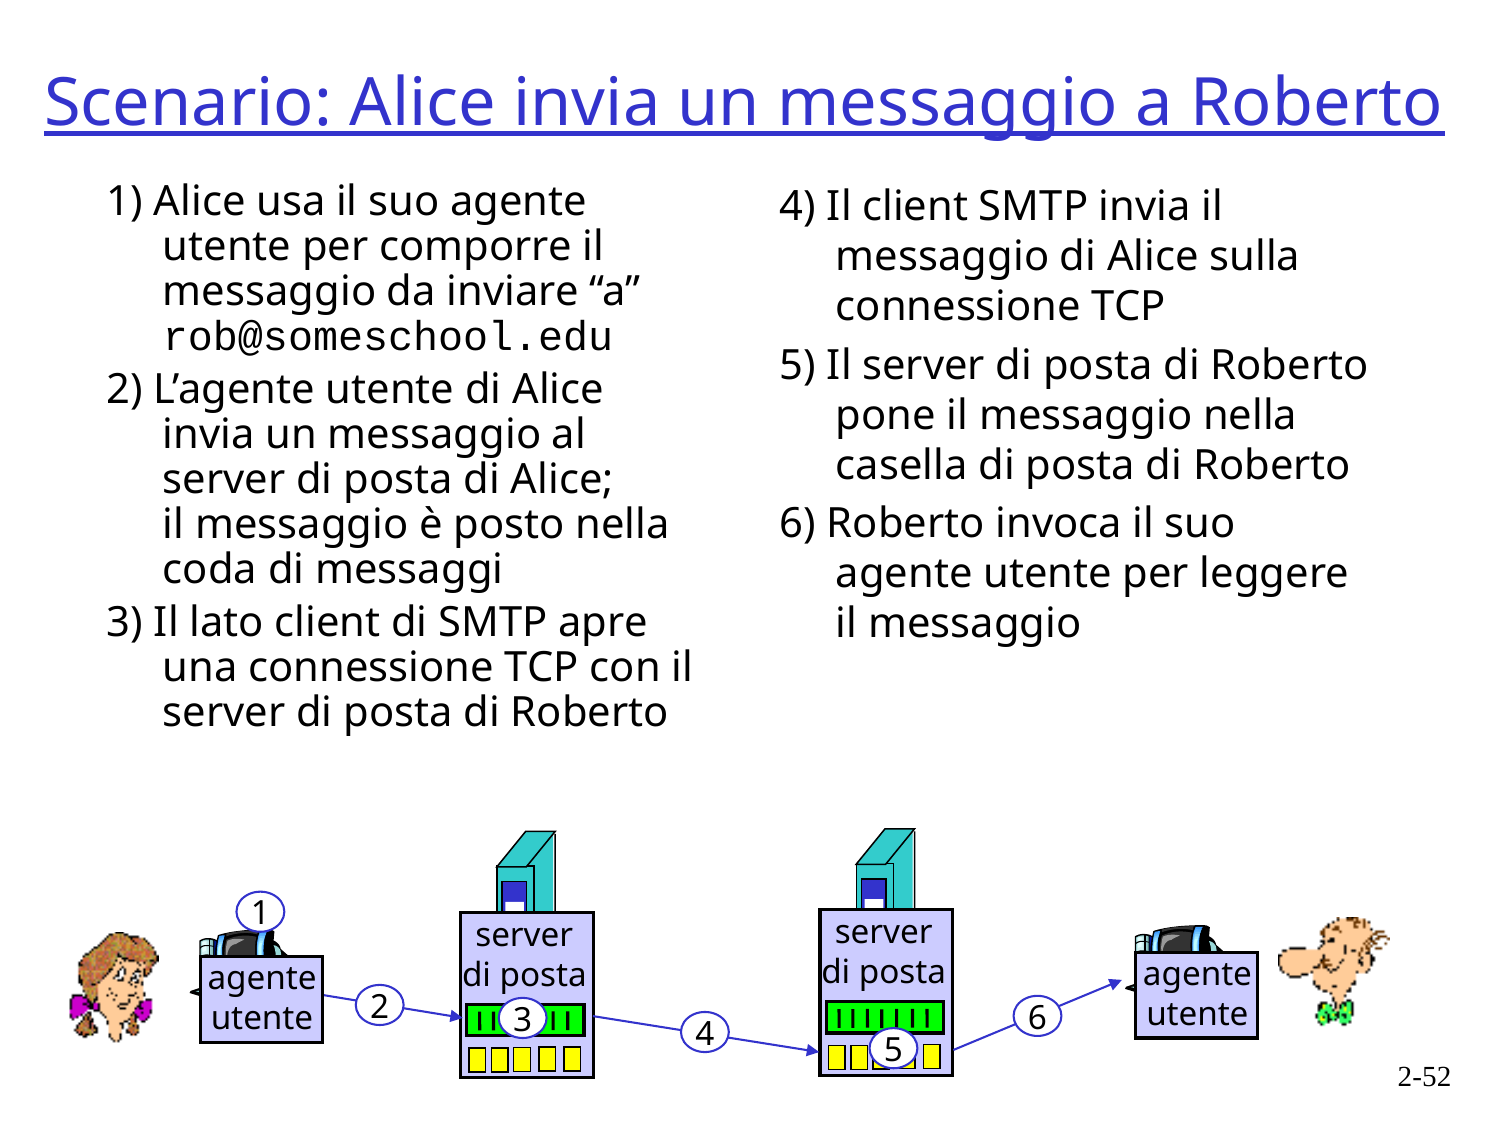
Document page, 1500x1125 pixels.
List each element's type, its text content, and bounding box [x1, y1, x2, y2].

title Scenario: Alice invia un messaggio a Roberto [29, 20, 1477, 178]
picture [1278, 916, 1390, 1031]
slide_number 2-52 [1362, 1049, 1467, 1125]
list 1) Alice usa il suo agente utente per comporre il messaggio da inviare “a” rob@someschool.edu 2) L’agente utente di Alice invia un messaggio al server di posta di Alice; il messaggio è posto nella coda di messaggi 3) Il lato client di SMTP apre una connessione TCP con il server di posta di Roberto [91, 171, 717, 700]
text_box 1 [236, 891, 285, 927]
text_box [189, 928, 330, 1057]
text_box 2 [355, 984, 404, 1026]
picture [65, 932, 159, 1047]
text_box 6 [1013, 995, 1062, 1036]
text_box [1059, 978, 1119, 1007]
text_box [1124, 924, 1265, 1053]
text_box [447, 831, 602, 1079]
text_box 4 [680, 1011, 729, 1053]
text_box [807, 828, 961, 1076]
list 4) Il client SMTP invia il messaggio di Alice sulla connessione TCP 5) Il server di posta di Roberto pone il messaggio nella casella di posta di Roberto 6) Roberto invoca il suo agente utente per leggere il messaggio [764, 171, 1390, 709]
